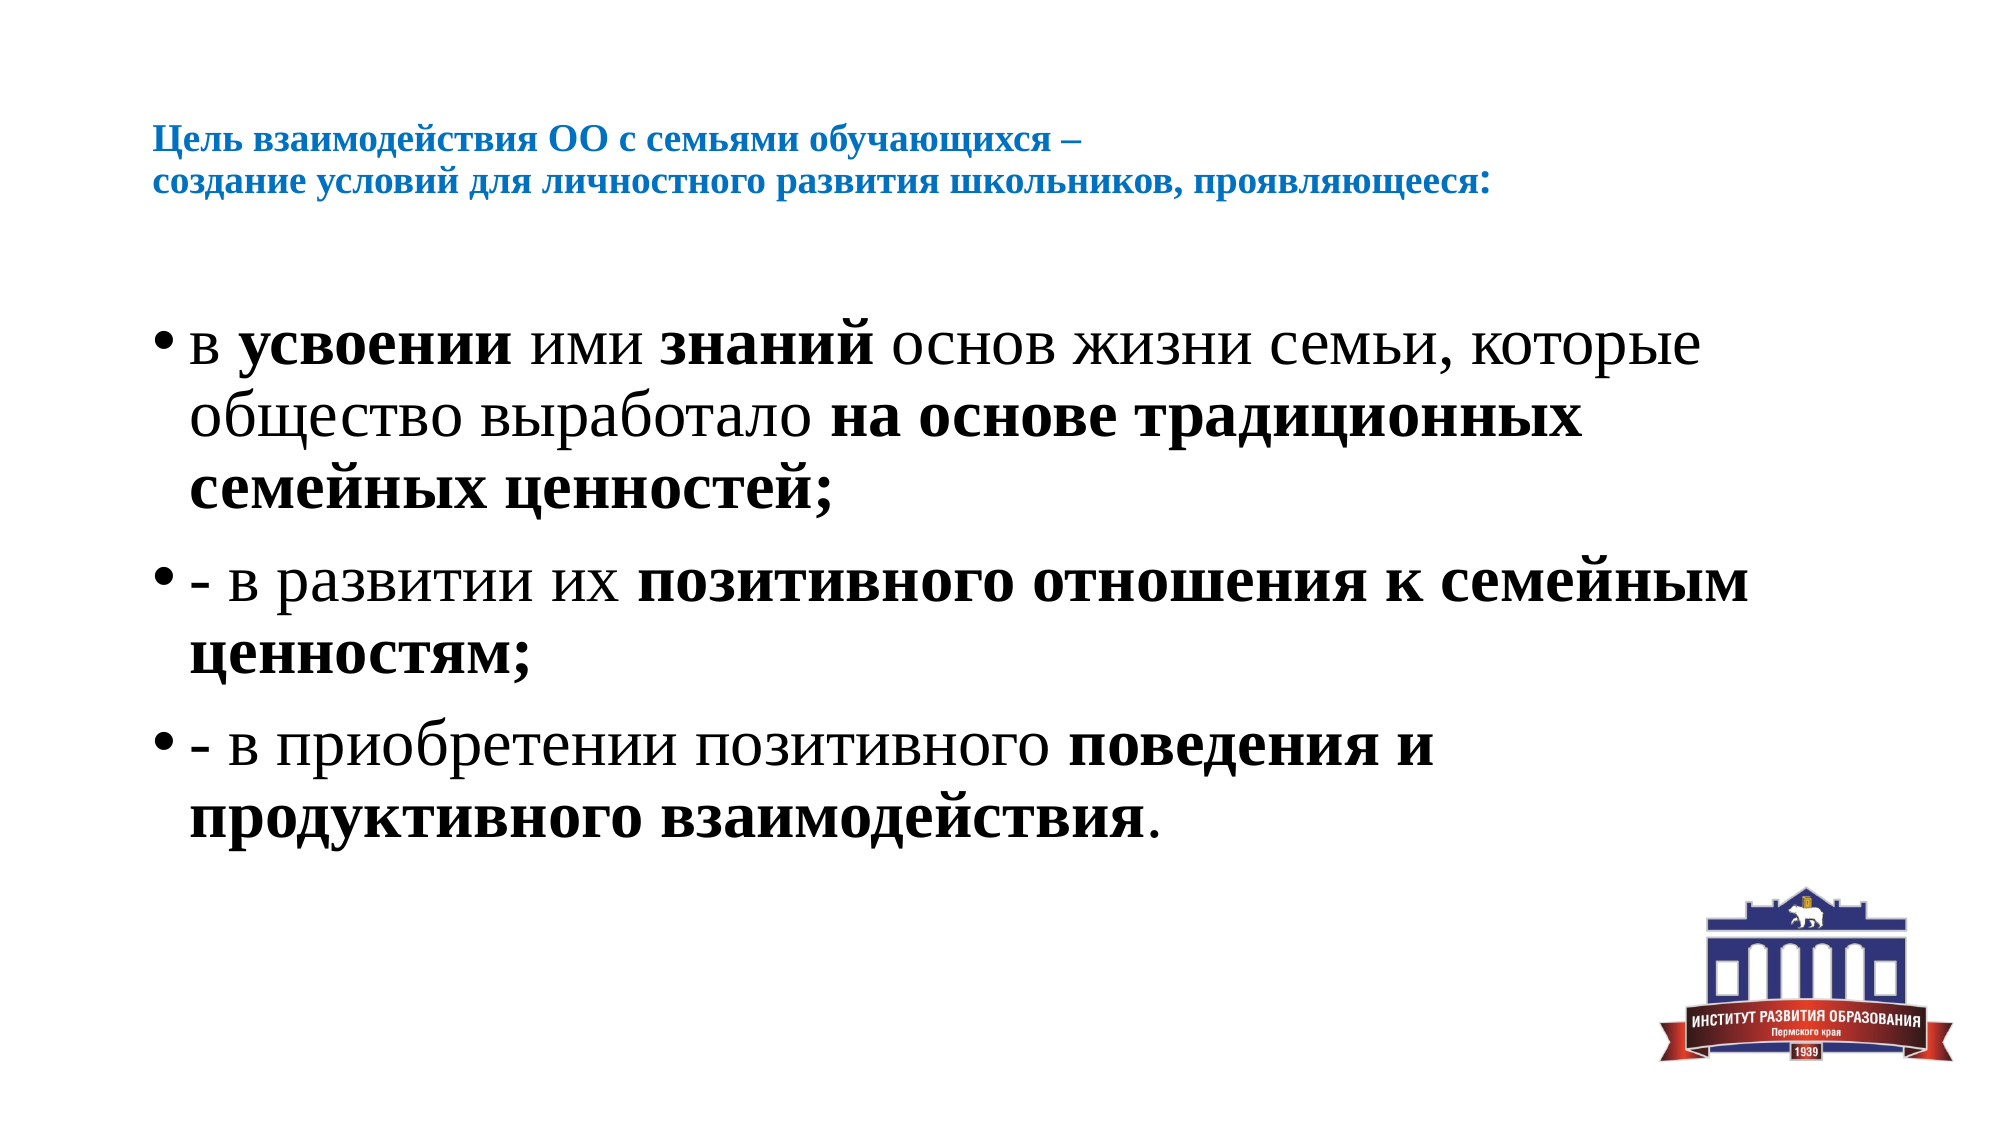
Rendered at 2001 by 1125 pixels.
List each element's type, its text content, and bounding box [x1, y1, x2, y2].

picture [1658, 886, 1954, 1062]
title Цель взаимодействия ОО с семьями обучающихся – создание условий для личностного развития школьников, проявляющееся: [137, 59, 1863, 278]
list в усвоении ими знаний основ жизни семьи, которые общество выработало на основе традиционных семейных ценностей; - в развитии их позитивного отношения к семейным ценностям; - в приобретении позитивного поведения и продуктивного взаимодействия. [137, 299, 1863, 1014]
